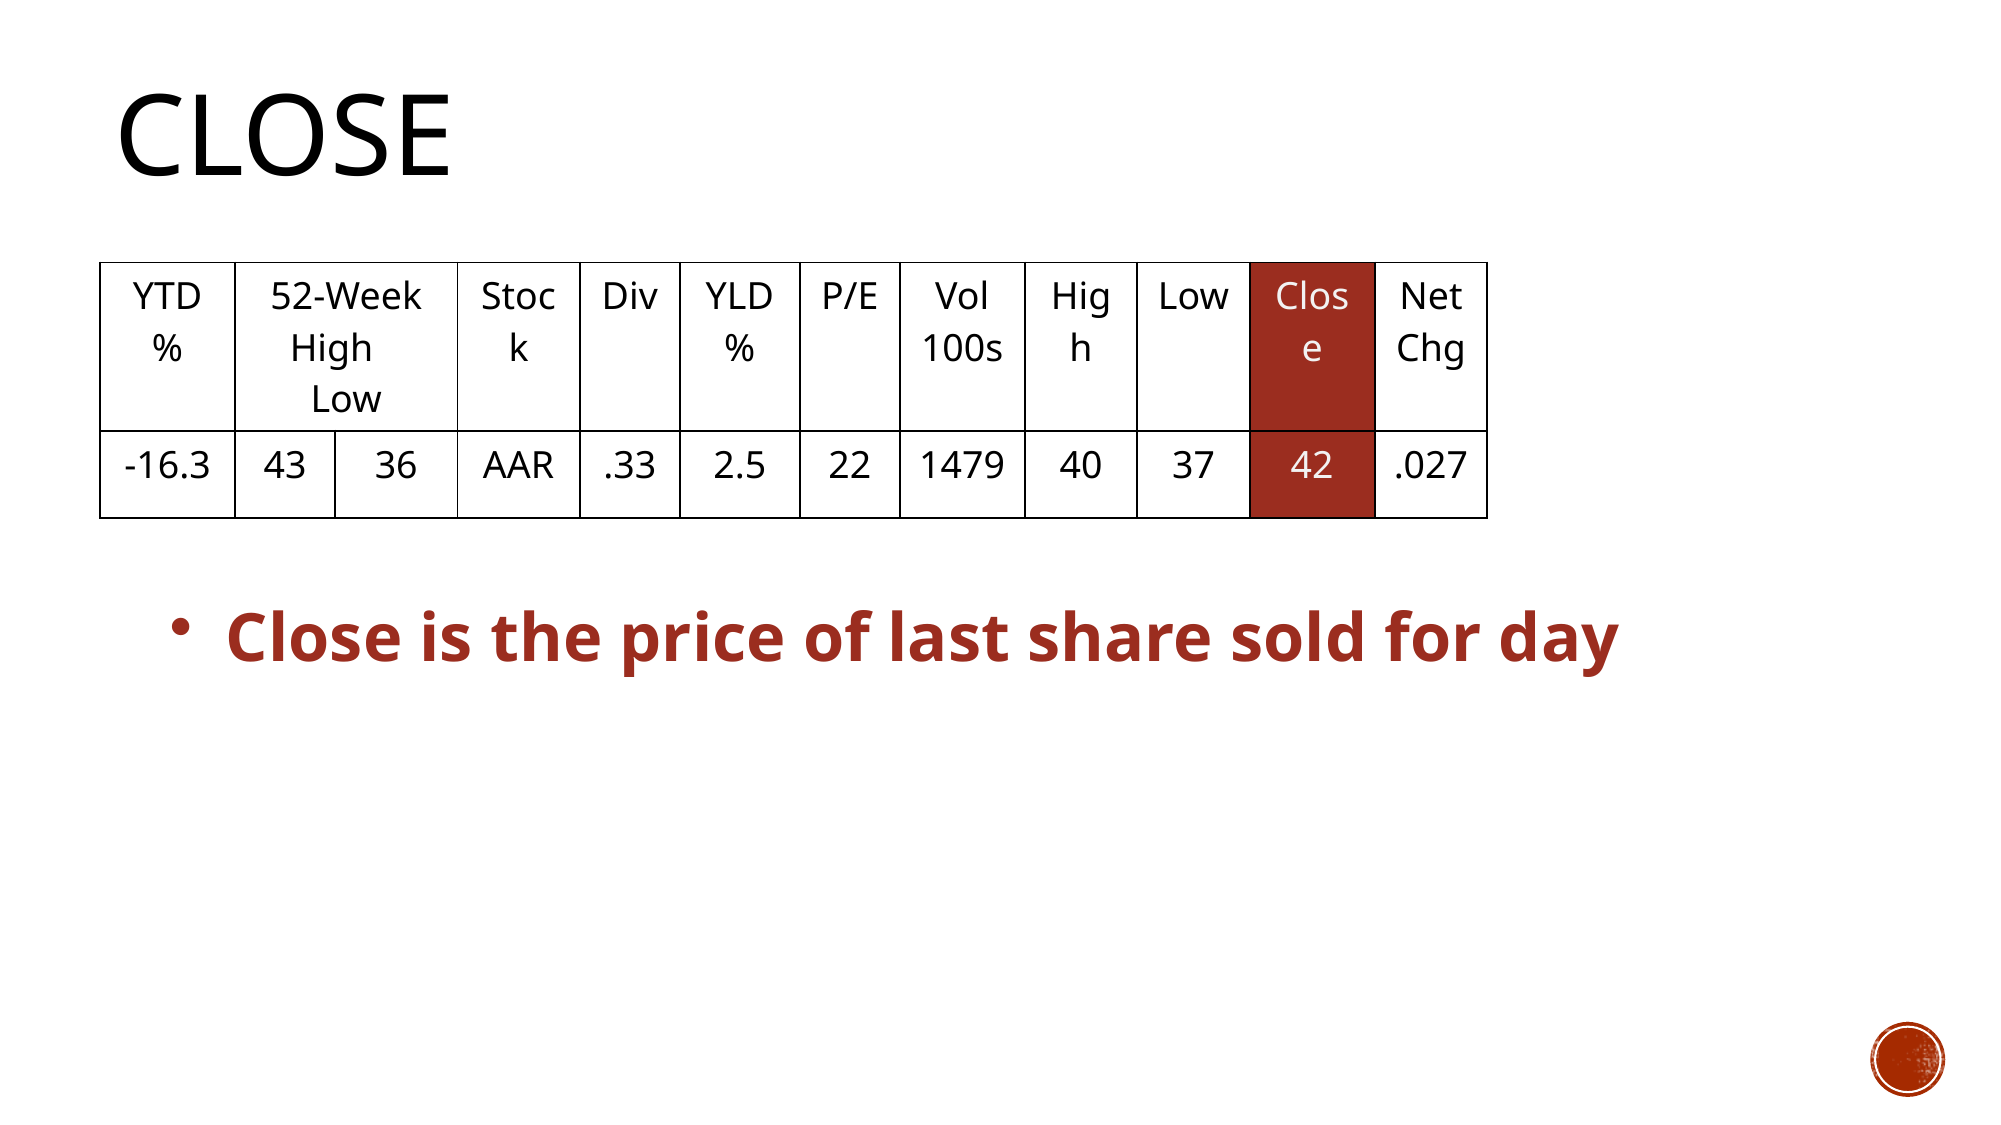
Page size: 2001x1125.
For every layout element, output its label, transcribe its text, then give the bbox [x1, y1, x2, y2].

table_header YLD % [681, 263, 799, 430]
table_cell 36 [336, 432, 457, 517]
table_cell 22 [801, 432, 899, 517]
table_header Low [1138, 263, 1249, 430]
text_box Close is the price of last share sold for day [154, 587, 1675, 975]
table_header YTD % [101, 263, 234, 430]
table_cell 40 [1026, 432, 1136, 517]
table_header Vol 100s [901, 263, 1024, 430]
table_header Div [581, 263, 679, 430]
table_cell .33 [581, 432, 679, 517]
table_cell 43 [236, 432, 334, 517]
table_header Stock [458, 263, 579, 430]
table_header Close [1251, 263, 1374, 430]
table_cell 37 [1138, 432, 1249, 517]
table_cell 42 [1251, 432, 1374, 517]
table_cell 2.5 [681, 432, 799, 517]
table_cell 1479 [901, 432, 1024, 517]
table_cell .027 [1376, 432, 1486, 517]
table_header High [1026, 263, 1136, 430]
table_header Net Chg [1376, 263, 1486, 430]
table_header 52-Week High Low [236, 263, 457, 430]
title Close [99, 45, 1900, 233]
table_cell -16.3 [101, 432, 234, 517]
table_cell AAR [458, 432, 579, 517]
table_header P/E [801, 263, 899, 430]
